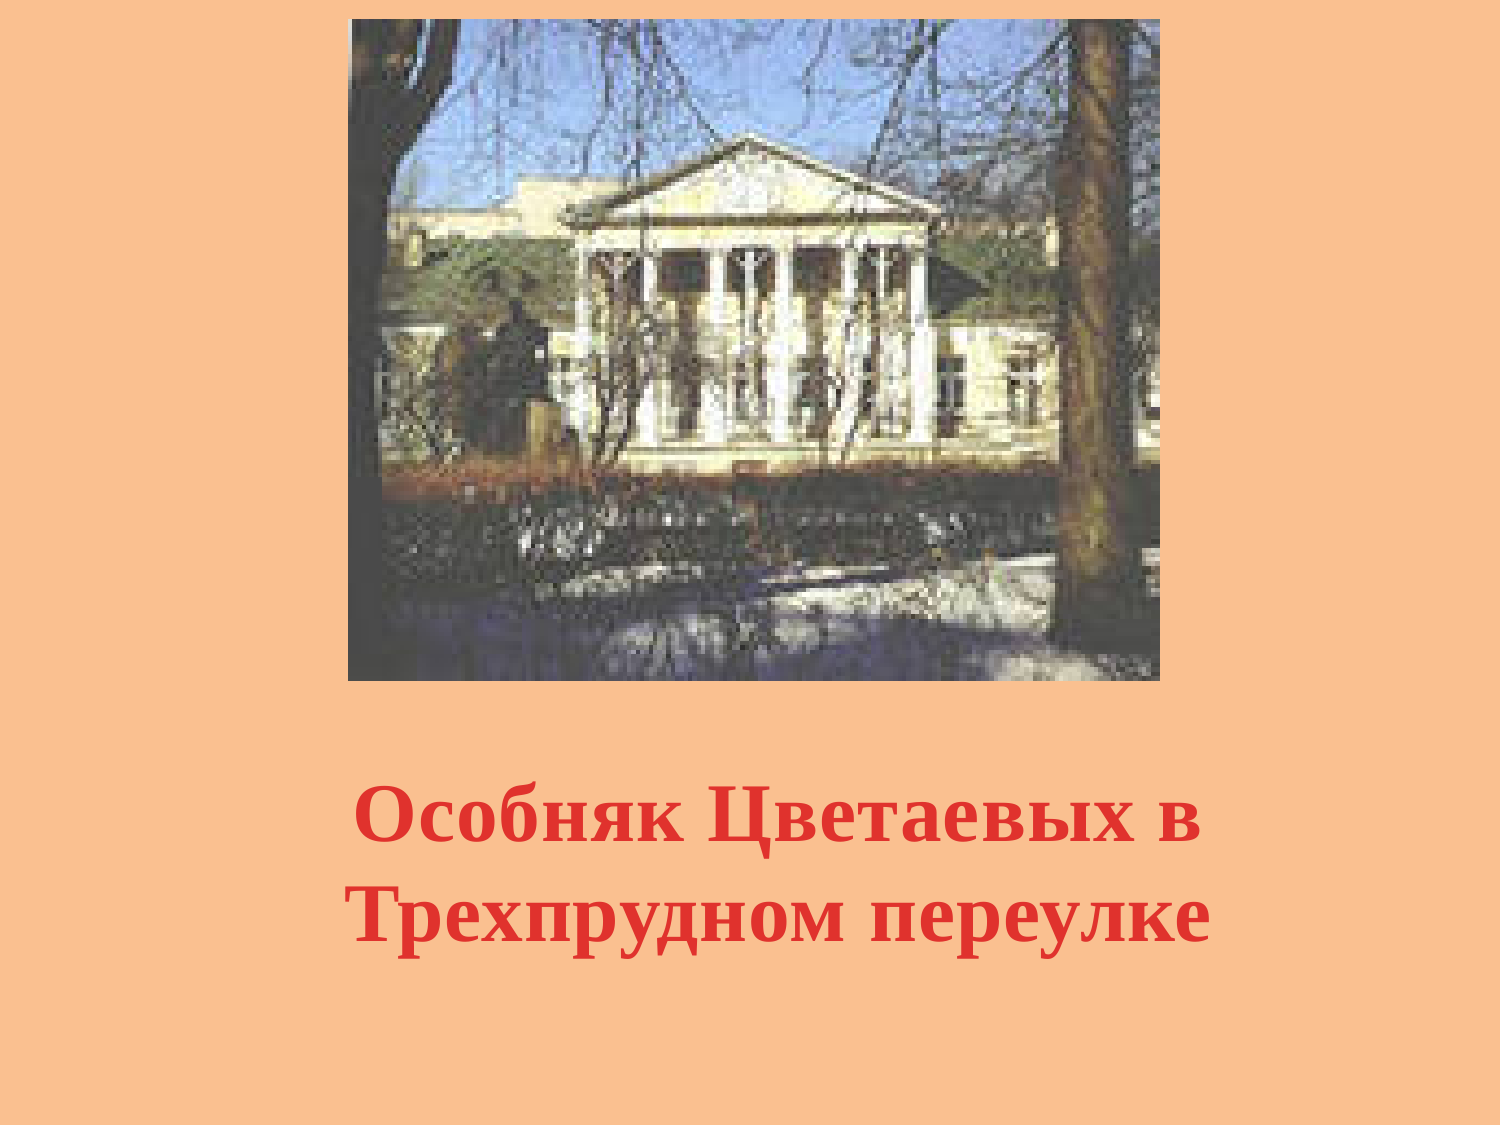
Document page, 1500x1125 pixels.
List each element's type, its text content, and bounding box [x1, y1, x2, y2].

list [348, 18, 1161, 681]
title Особняк Цветаевых в Трехпрудном переулке [75, 739, 1483, 976]
